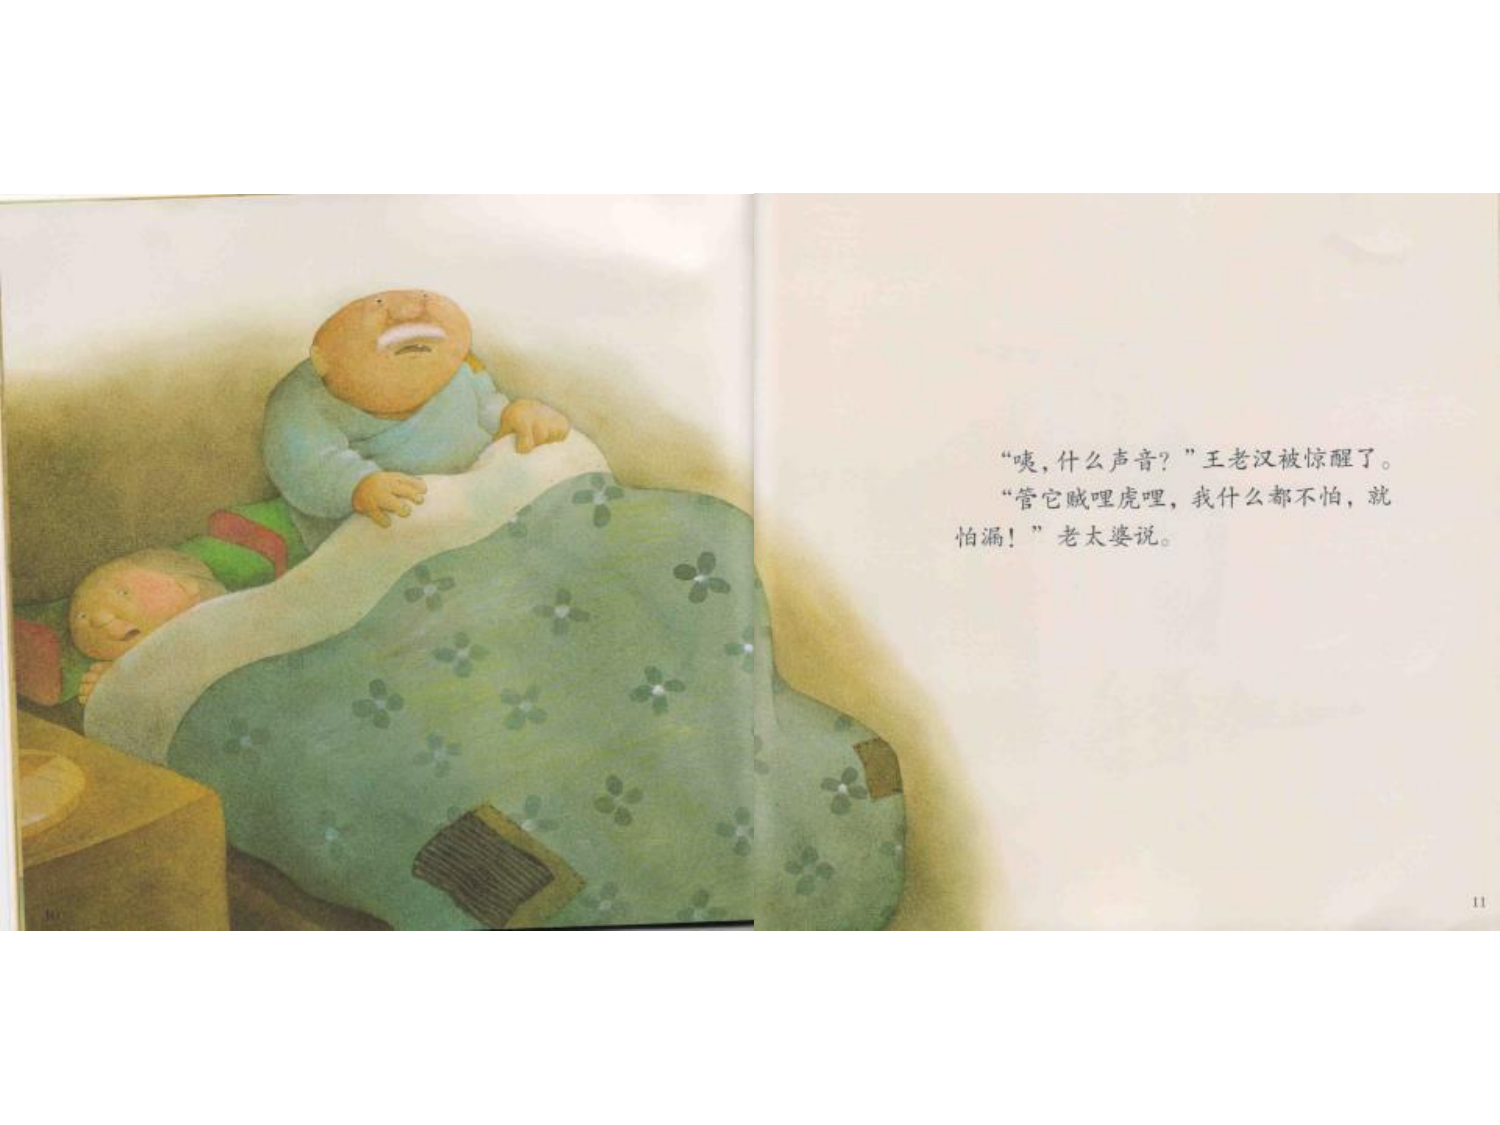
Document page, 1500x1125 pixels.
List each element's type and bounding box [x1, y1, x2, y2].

picture [0, 193, 1500, 931]
